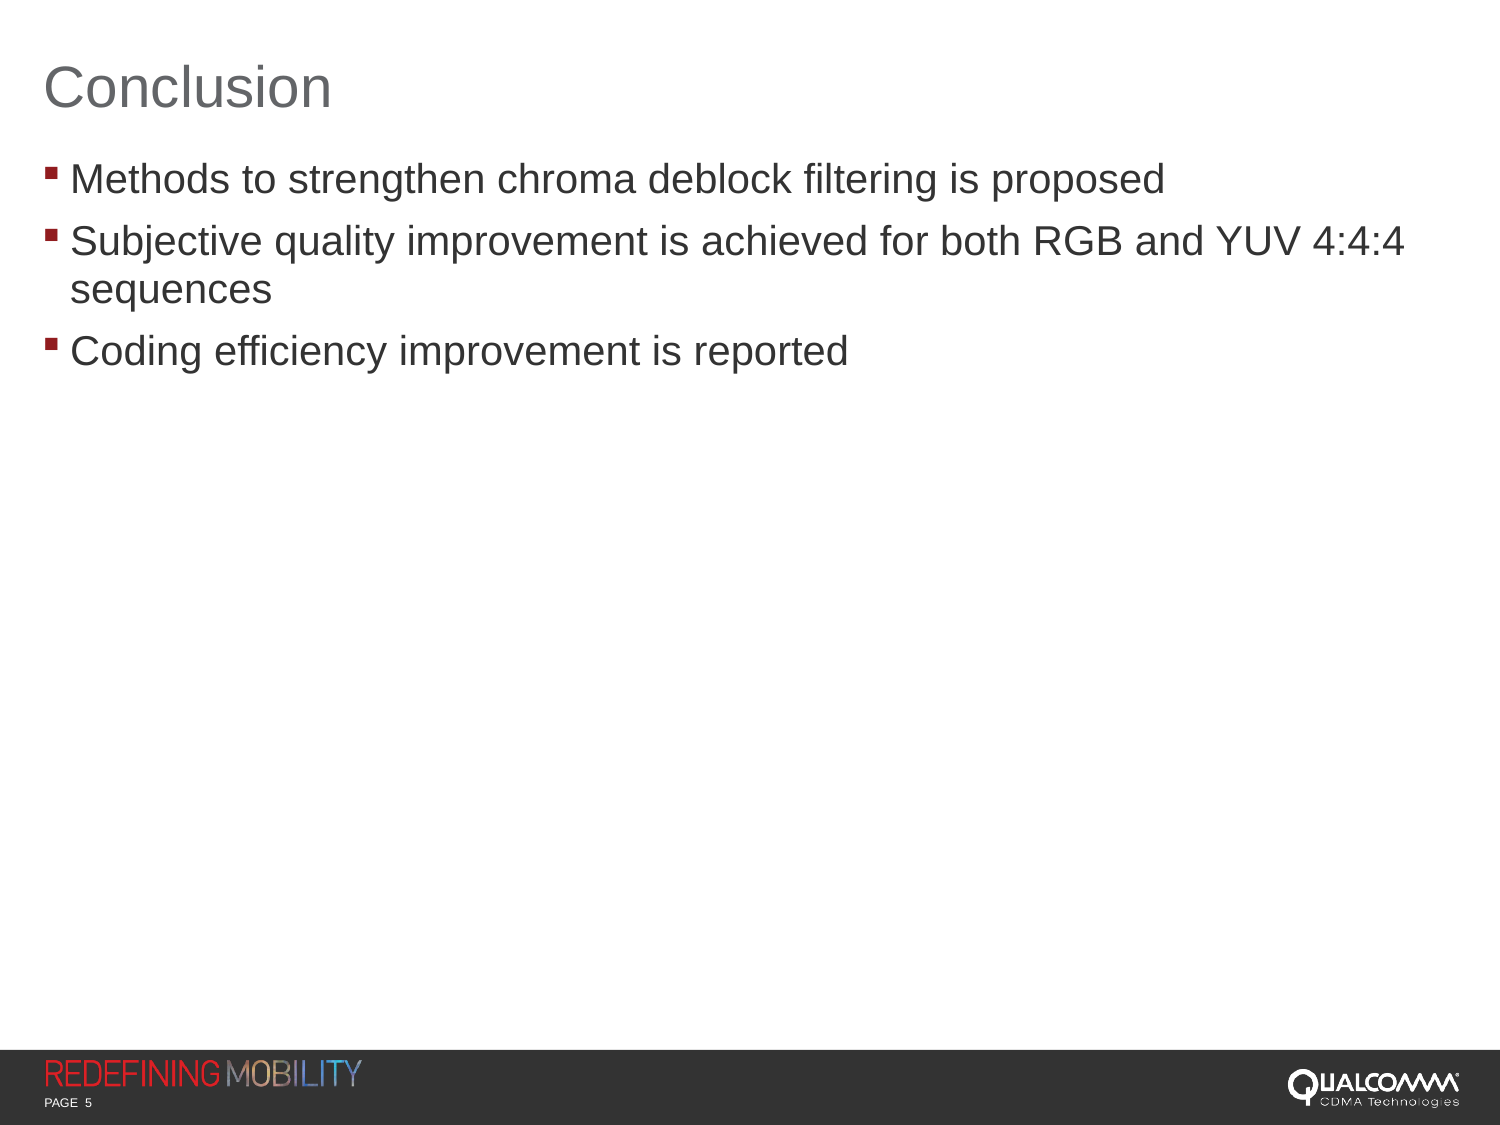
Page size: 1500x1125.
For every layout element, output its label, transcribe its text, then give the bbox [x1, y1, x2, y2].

title Conclusion [28, 44, 1462, 138]
picture [30, 1048, 372, 1099]
list Methods to strengthen chroma deblock filtering is proposed Subjective quality improvement is achieved for both RGB and YUV 4:4:4 sequences Coding efficiency improvement is reported [26, 148, 1457, 1021]
picture [1278, 1058, 1478, 1114]
